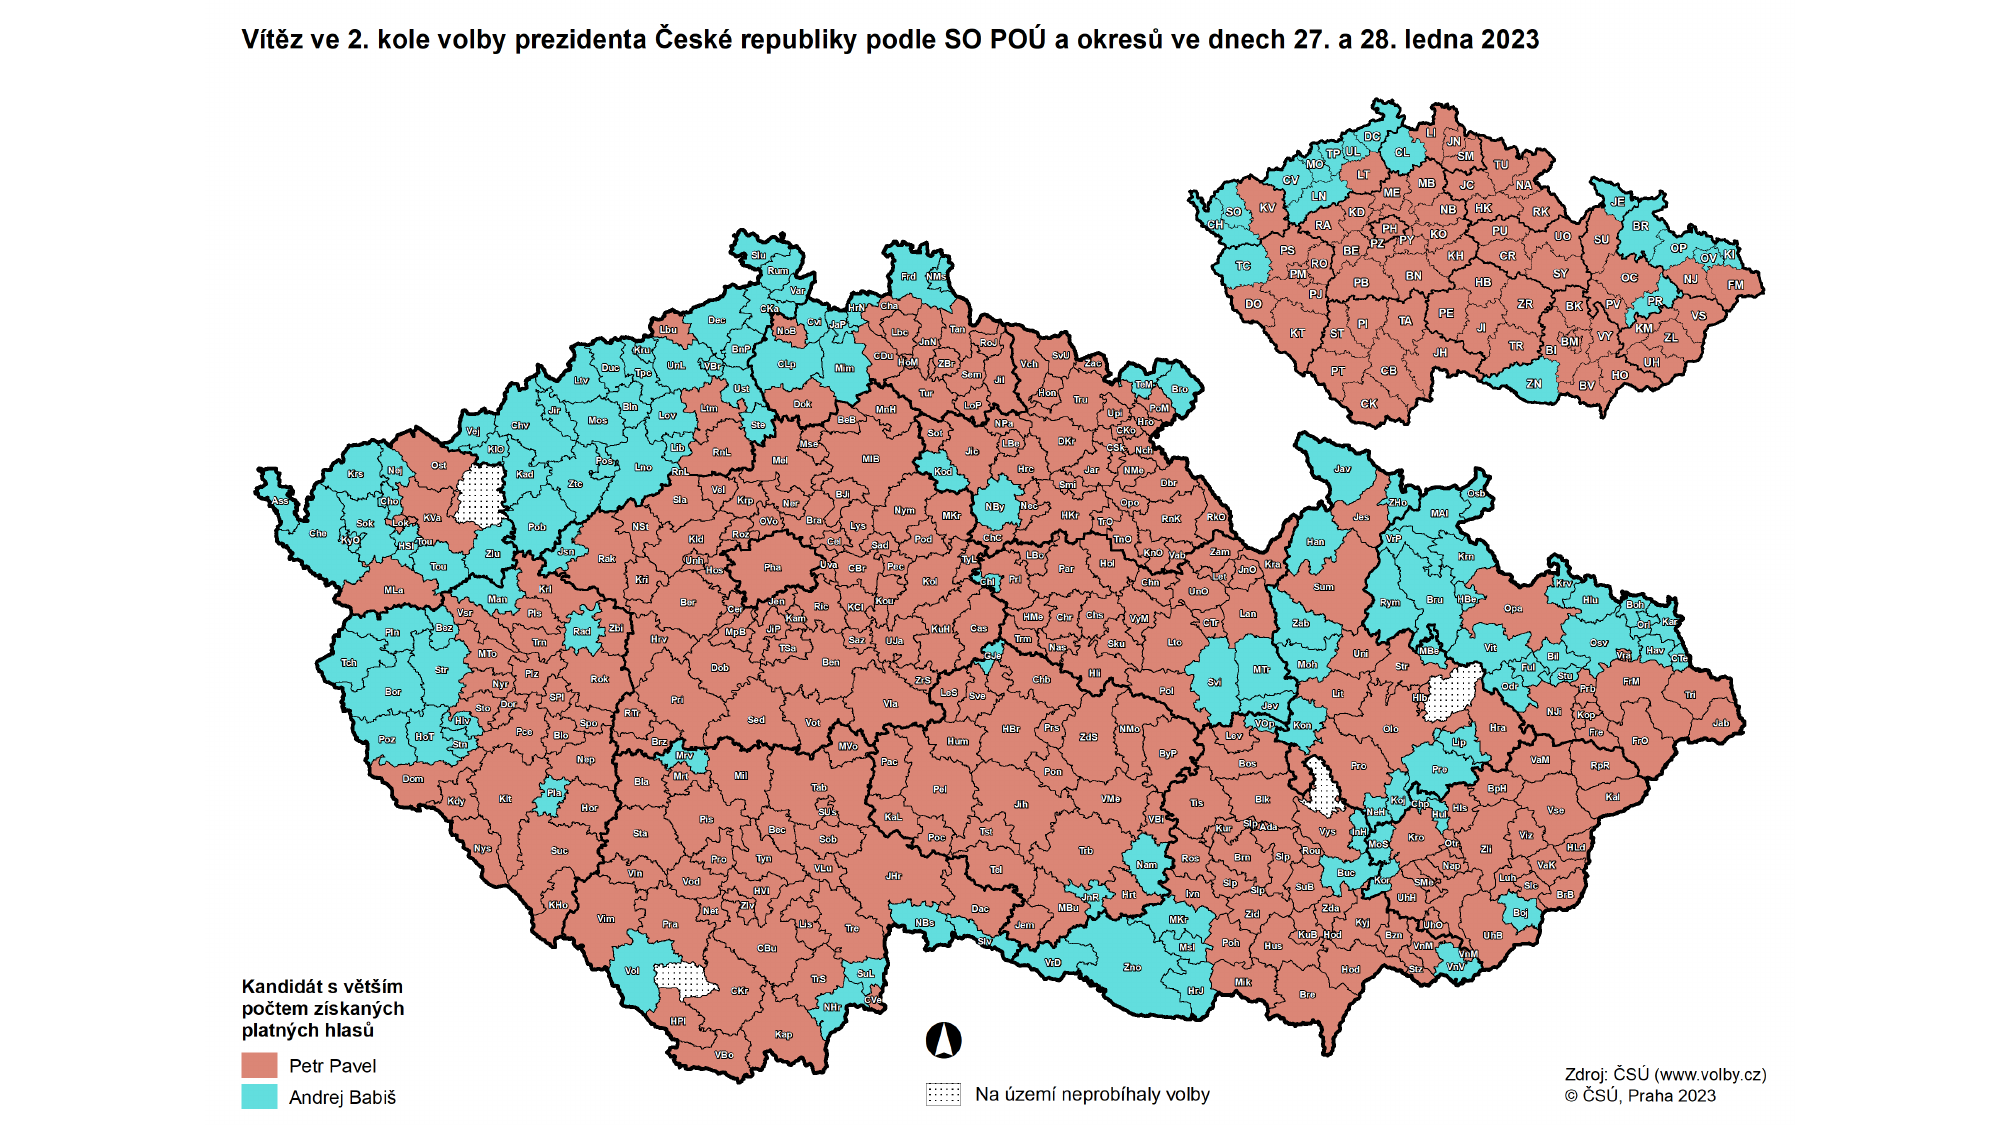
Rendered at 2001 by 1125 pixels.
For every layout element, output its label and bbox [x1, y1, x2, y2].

picture [205, 0, 1795, 1125]
